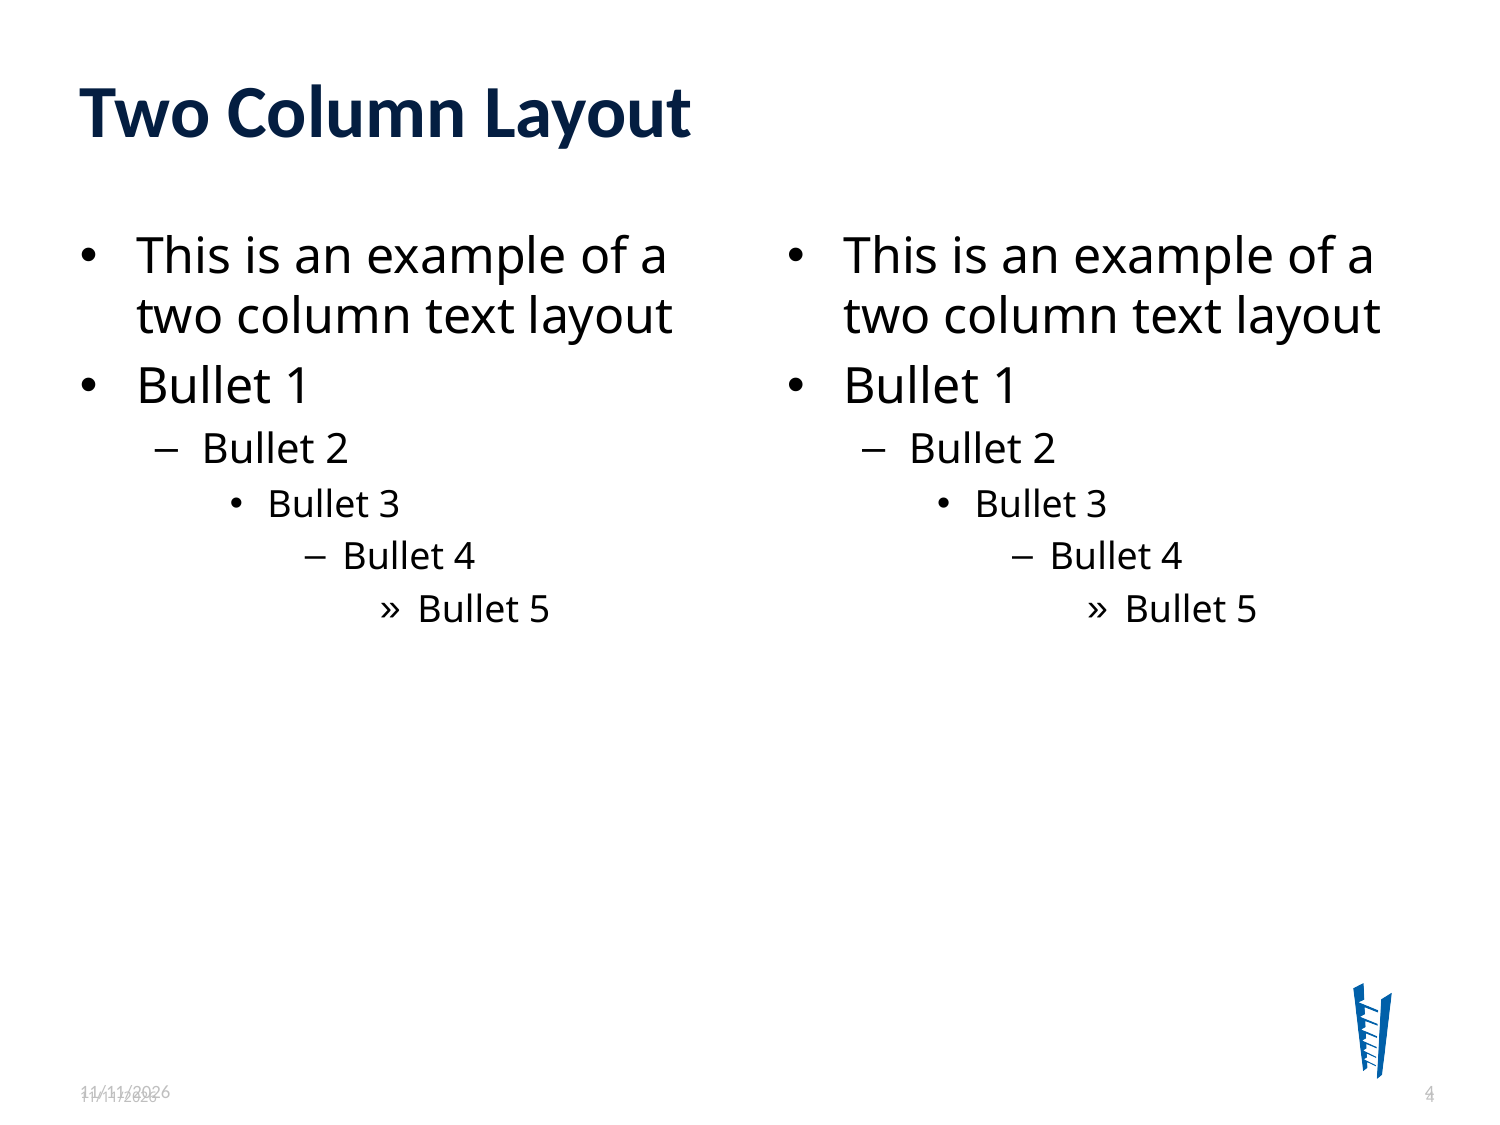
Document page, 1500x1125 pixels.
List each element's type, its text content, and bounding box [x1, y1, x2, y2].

text_box 12/30/24 [79, 1084, 298, 1111]
picture [1353, 994, 1392, 1079]
title Two Column Layout [79, 44, 1435, 171]
list This is an example of a two column text layout Bullet 1 Bullet 2 Bullet 3 Bullet 4 Bullet 5 This is an example of a two column text layout Bullet 1 Bullet 2 Bullet 3 Bullet 4 Bullet 5 [79, 216, 1435, 994]
text_box 4 [1216, 1084, 1435, 1111]
